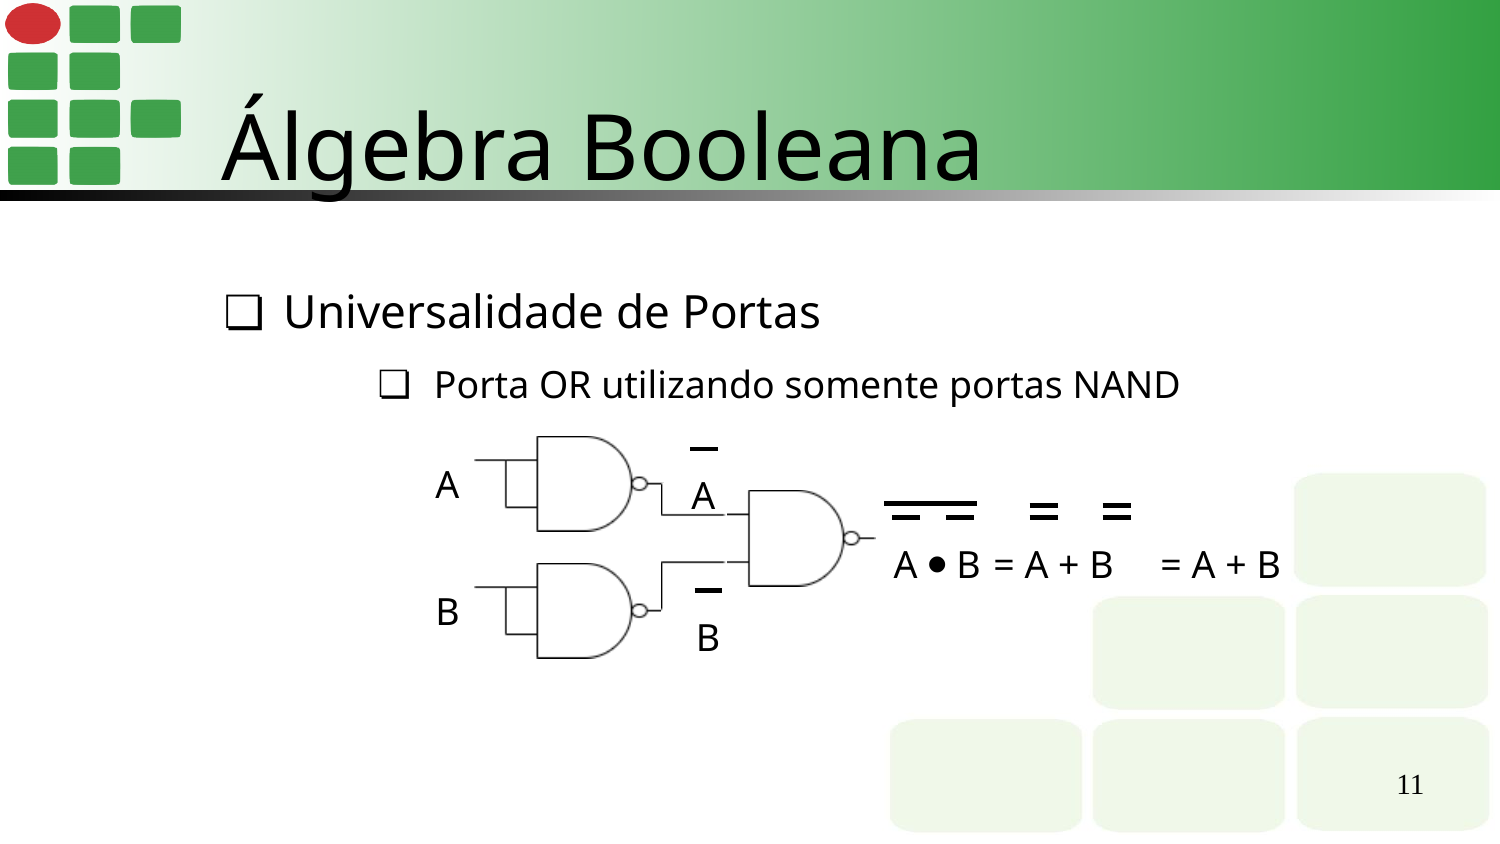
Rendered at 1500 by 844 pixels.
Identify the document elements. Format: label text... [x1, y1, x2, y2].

text_box B [680, 596, 737, 642]
text_box = A + B [978, 510, 1145, 569]
text_box Universalidade de Portas Porta OR utilizando somente portas NAND [193, 248, 1469, 395]
text_box A [676, 441, 732, 486]
slide_number ‹#› [1075, 768, 1425, 827]
text_box = A + B [1145, 510, 1321, 569]
picture [5, 3, 181, 185]
picture [473, 436, 1495, 835]
text_box A ⦁ B [881, 510, 978, 569]
text_box Álgebra Booleana [206, 26, 1468, 207]
text_box B [420, 558, 476, 617]
text_box A [420, 431, 476, 490]
